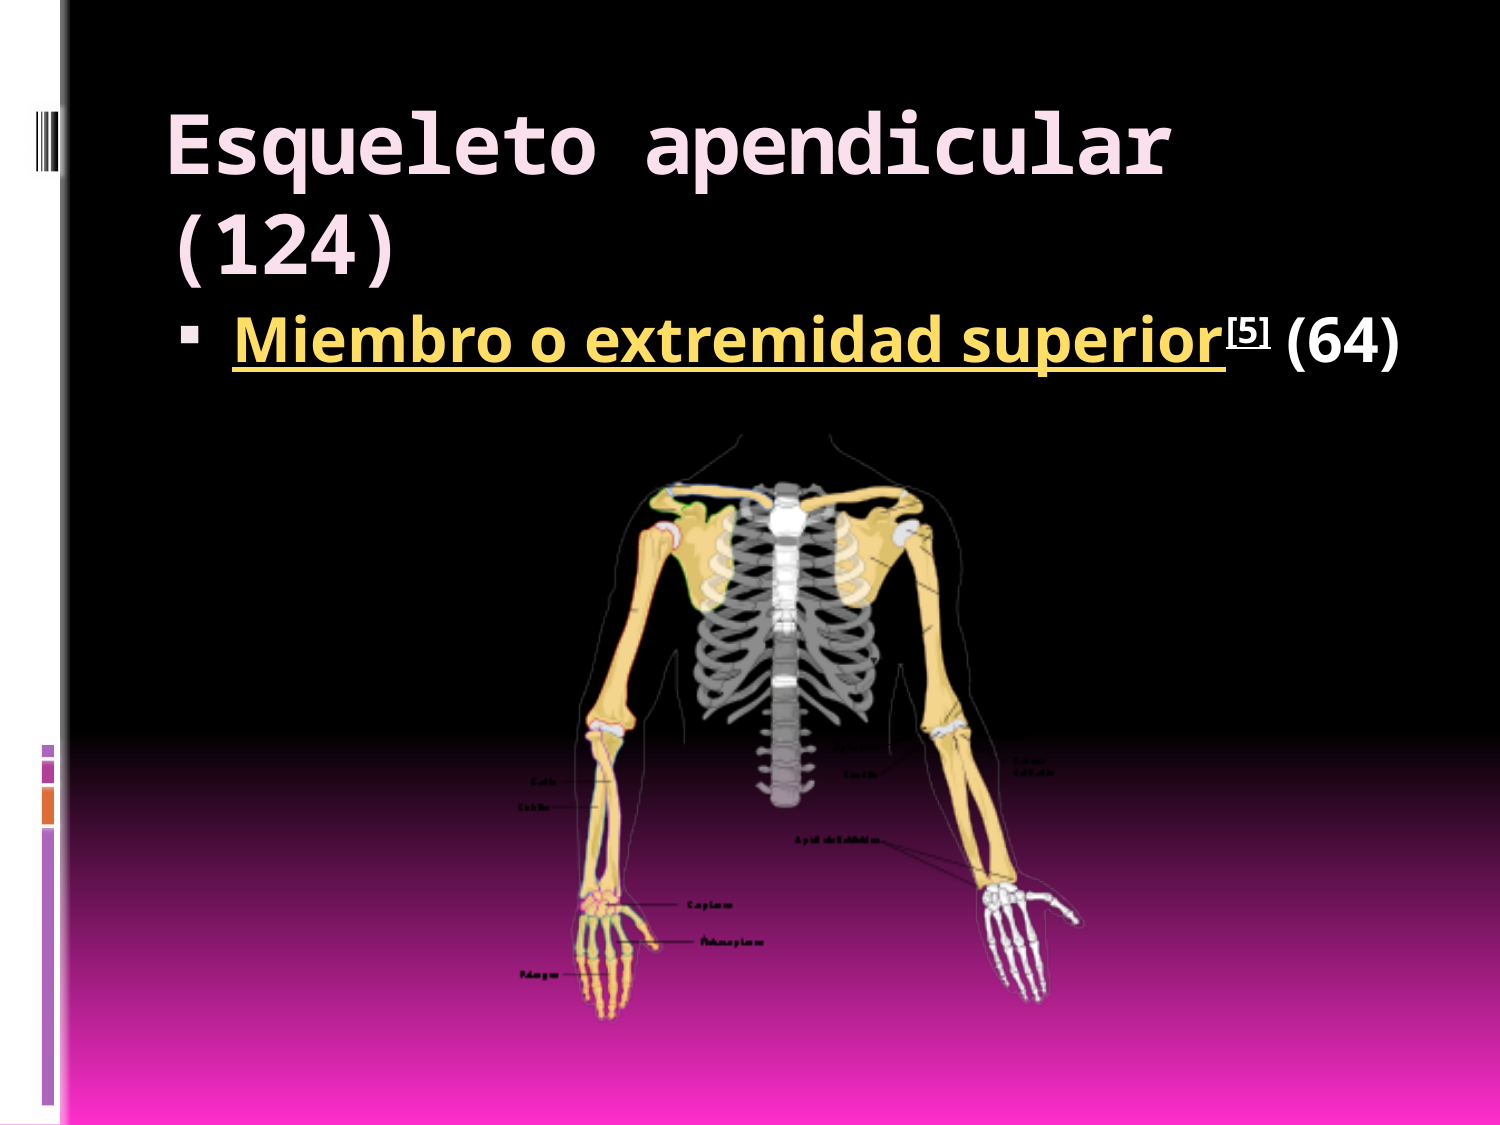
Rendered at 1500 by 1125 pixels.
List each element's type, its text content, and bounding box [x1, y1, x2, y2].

title Esqueleto apendicular (124) [150, 83, 1425, 234]
list Miembro o extremidad superior[5] (64) [150, 292, 1425, 1043]
picture [491, 421, 1161, 1032]
